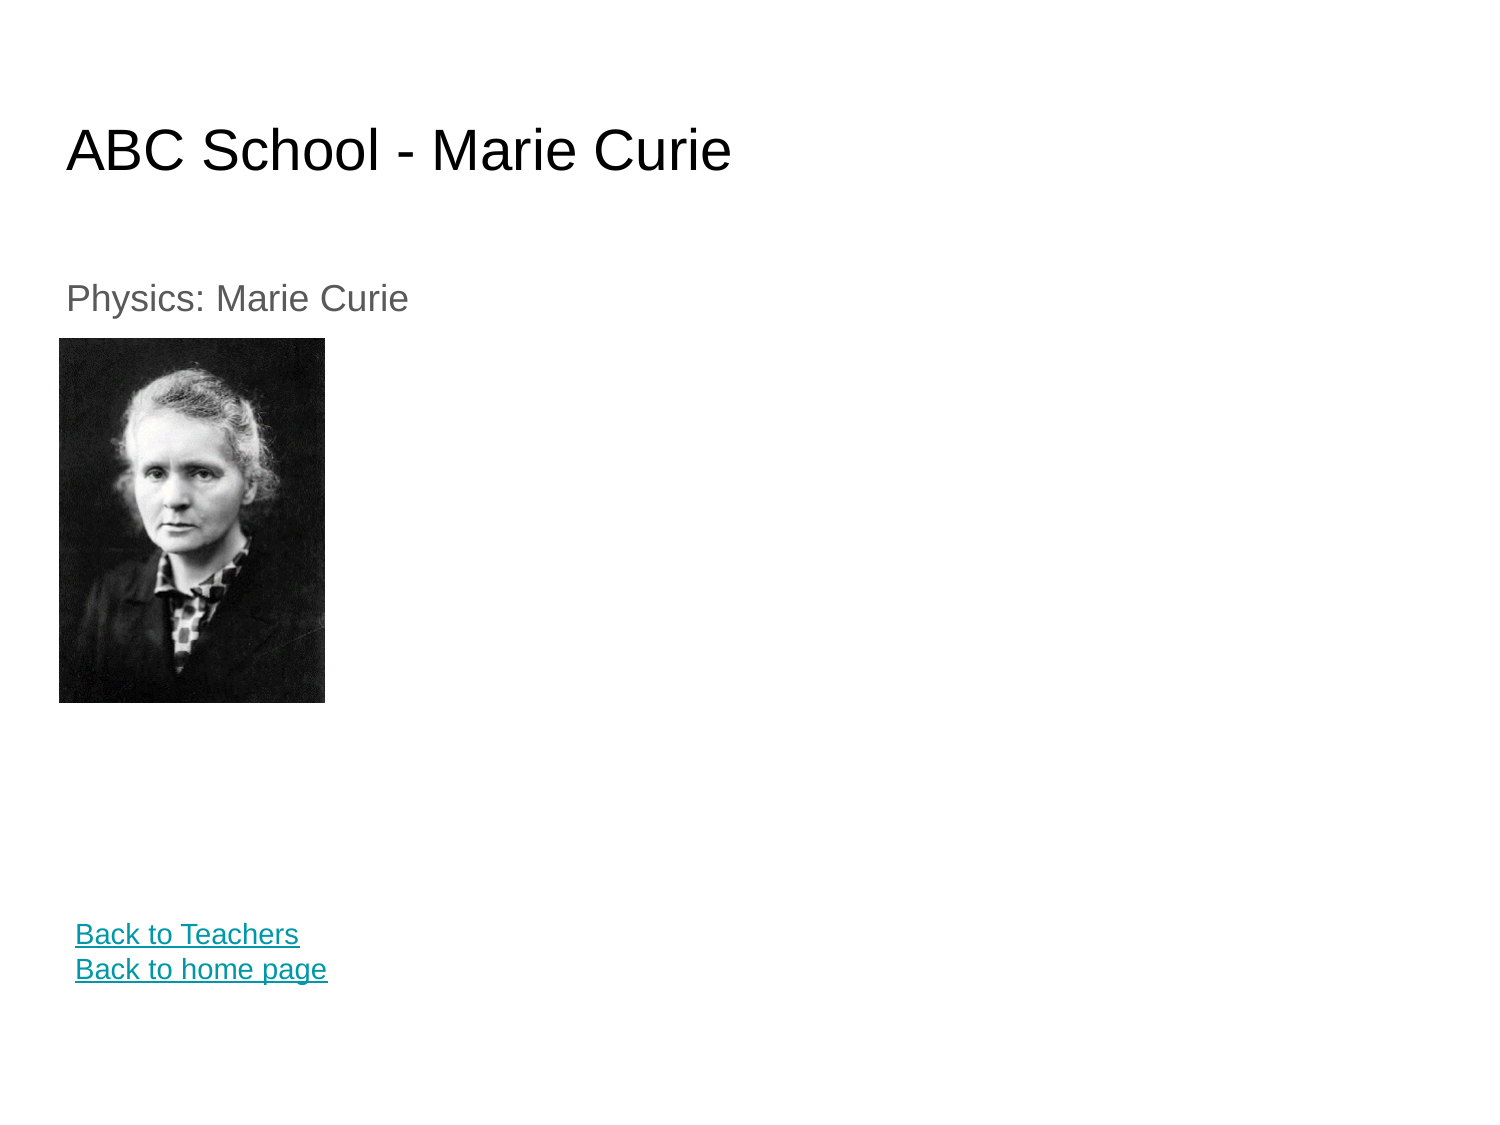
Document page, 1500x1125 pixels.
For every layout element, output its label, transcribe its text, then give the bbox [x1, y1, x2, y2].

list Physics: Marie Curie [51, 252, 1449, 1000]
text_box Back to Teachers Back to home page [59, 900, 1106, 1064]
title ABC School - Marie Curie [51, 97, 1449, 223]
picture [59, 338, 326, 703]
